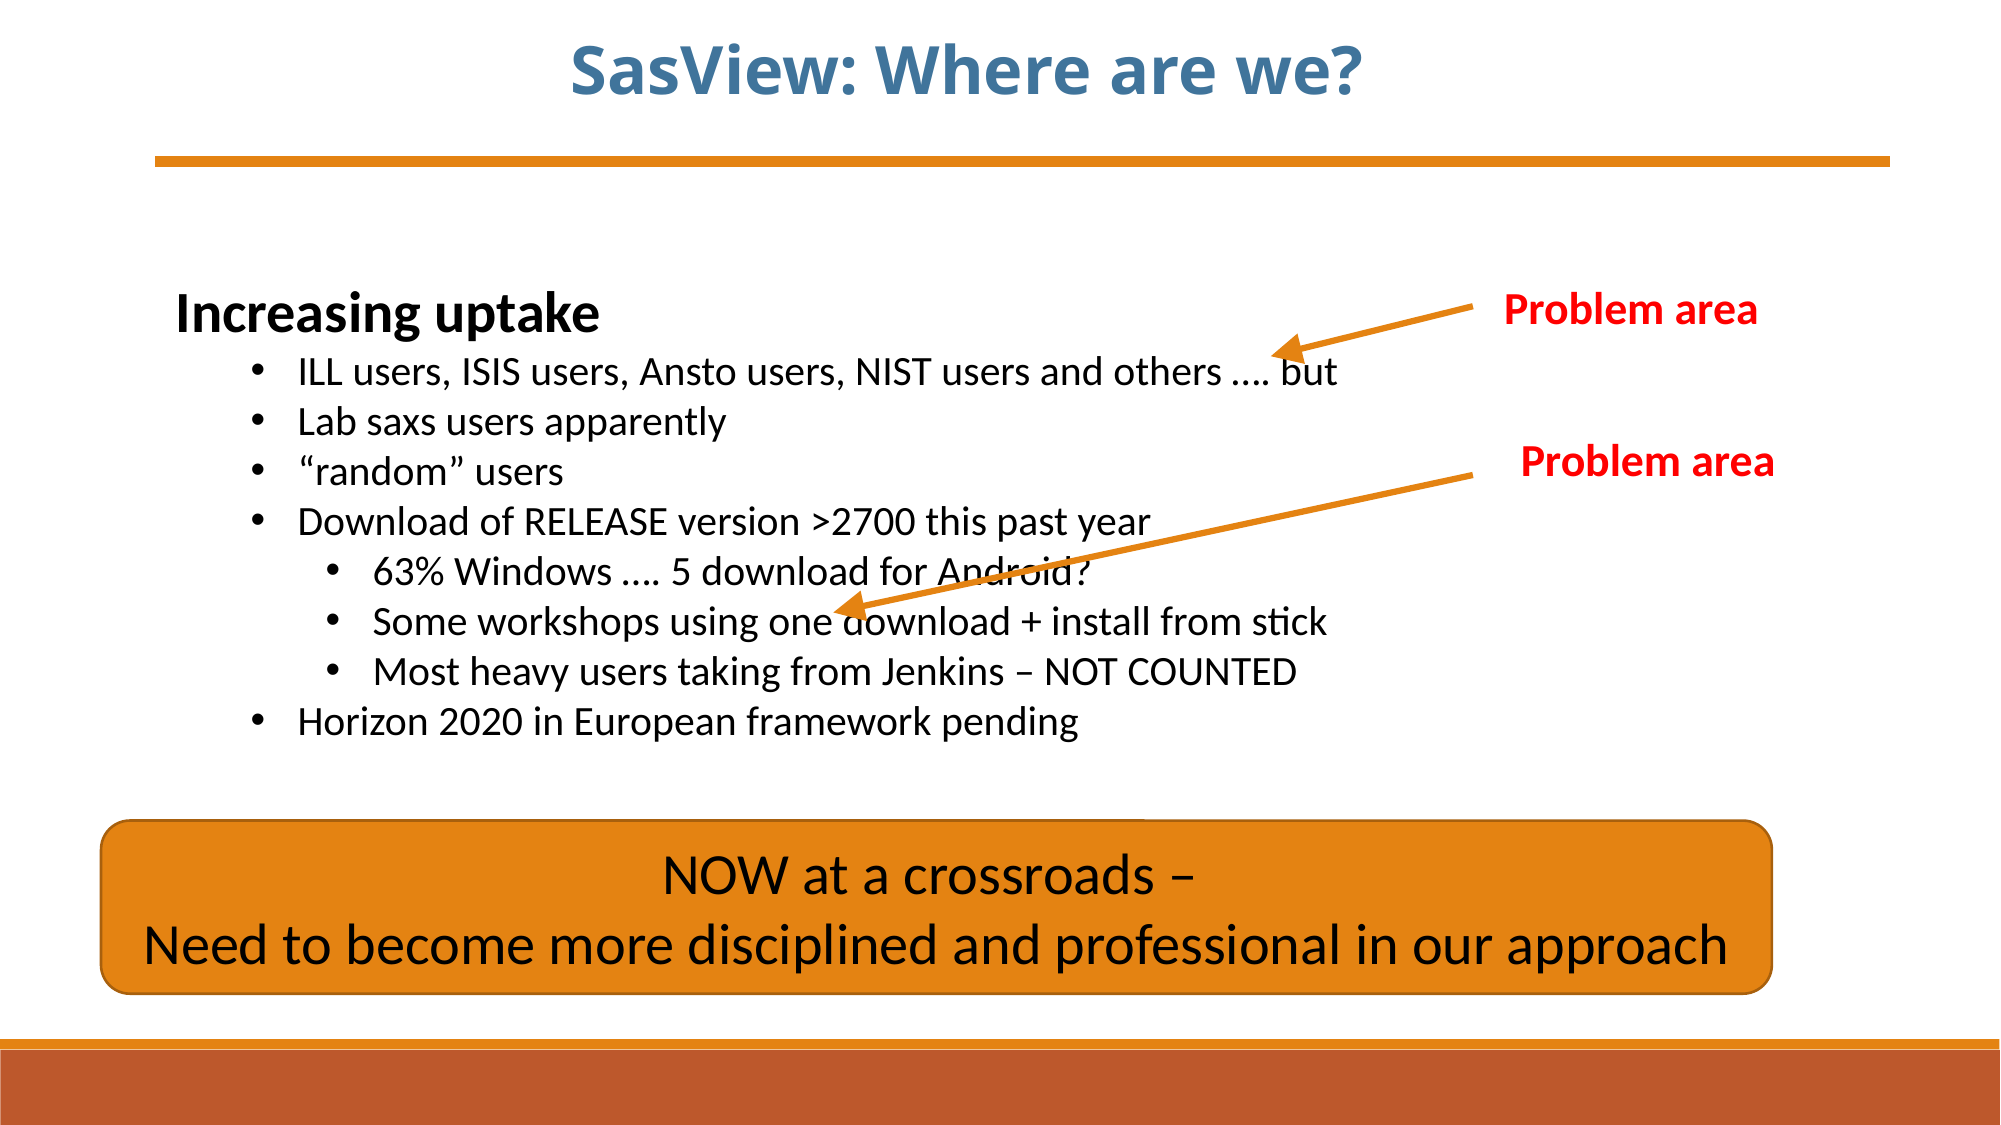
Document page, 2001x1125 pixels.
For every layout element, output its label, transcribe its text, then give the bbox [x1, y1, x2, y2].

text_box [1270, 305, 1474, 357]
text_box Problem area [1489, 270, 1790, 341]
text_box SasView: Where are we? [555, 20, 1379, 115]
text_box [100, 820, 1773, 995]
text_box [832, 474, 1474, 613]
text_box Increasing uptake ILL users, ISIS users, Ansto users, NIST users and others …. but Lab saxs users apparently “random” users Download of RELEASE version >2700 this past year 63% Windows …. 5 download for Android? Some workshops using one download + install from stick Most heavy users taking from Jenkins – NOT COUNTED Horizon 2020 in European framework pending [160, 206, 1354, 816]
text_box Problem area [1506, 422, 1807, 493]
